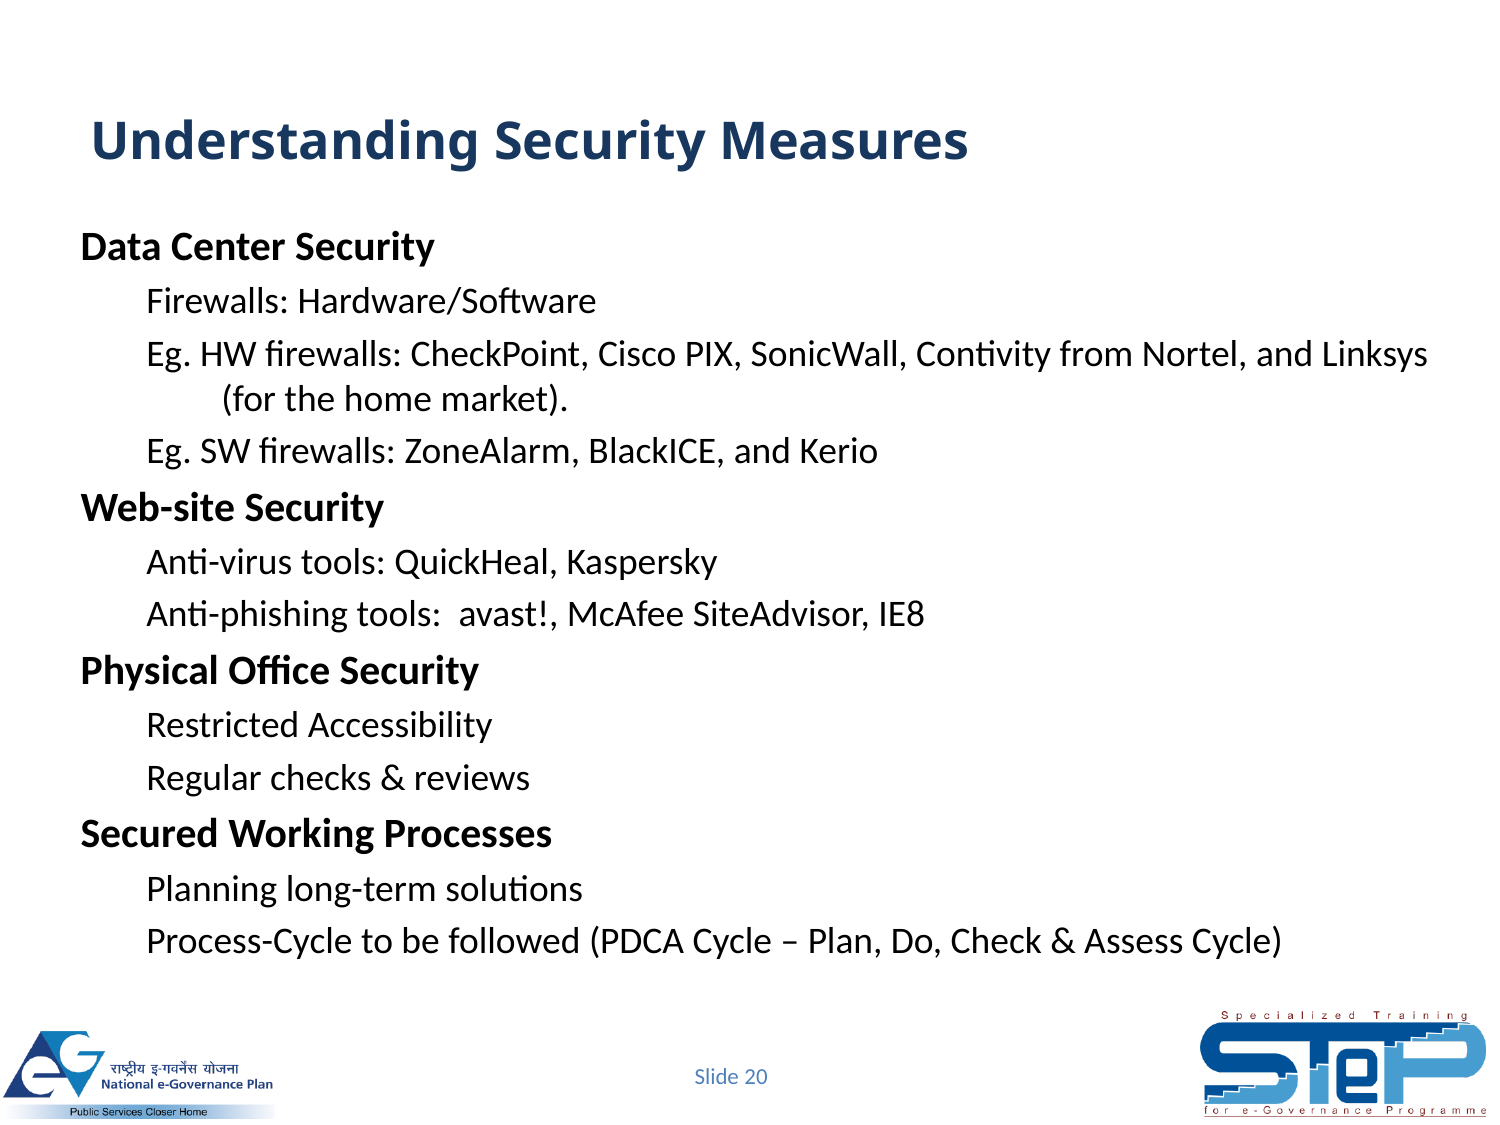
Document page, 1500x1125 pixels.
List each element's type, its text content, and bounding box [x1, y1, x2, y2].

list Data Center Security Firewalls: Hardware/Software Eg. HW firewalls: CheckPoint, Cisco PIX, SonicWall, Contivity from Nortel, and Linksys (for the home market). Eg. SW firewalls: ZoneAlarm, BlackICE, and Kerio Web-site Security Anti-virus tools: QuickHeal, Kaspersky Anti-phishing tools: avast!, McAfee SiteAdvisor, IE8 Physical Office Security Restricted Accessibility Regular checks & reviews Secured Working Processes Planning long-term solutions Process-Cycle to be followed (PDCA Cycle – Plan, Do, Check & Assess Cycle) [0, 210, 1500, 1125]
title Understanding Security Measures [75, 45, 1425, 210]
